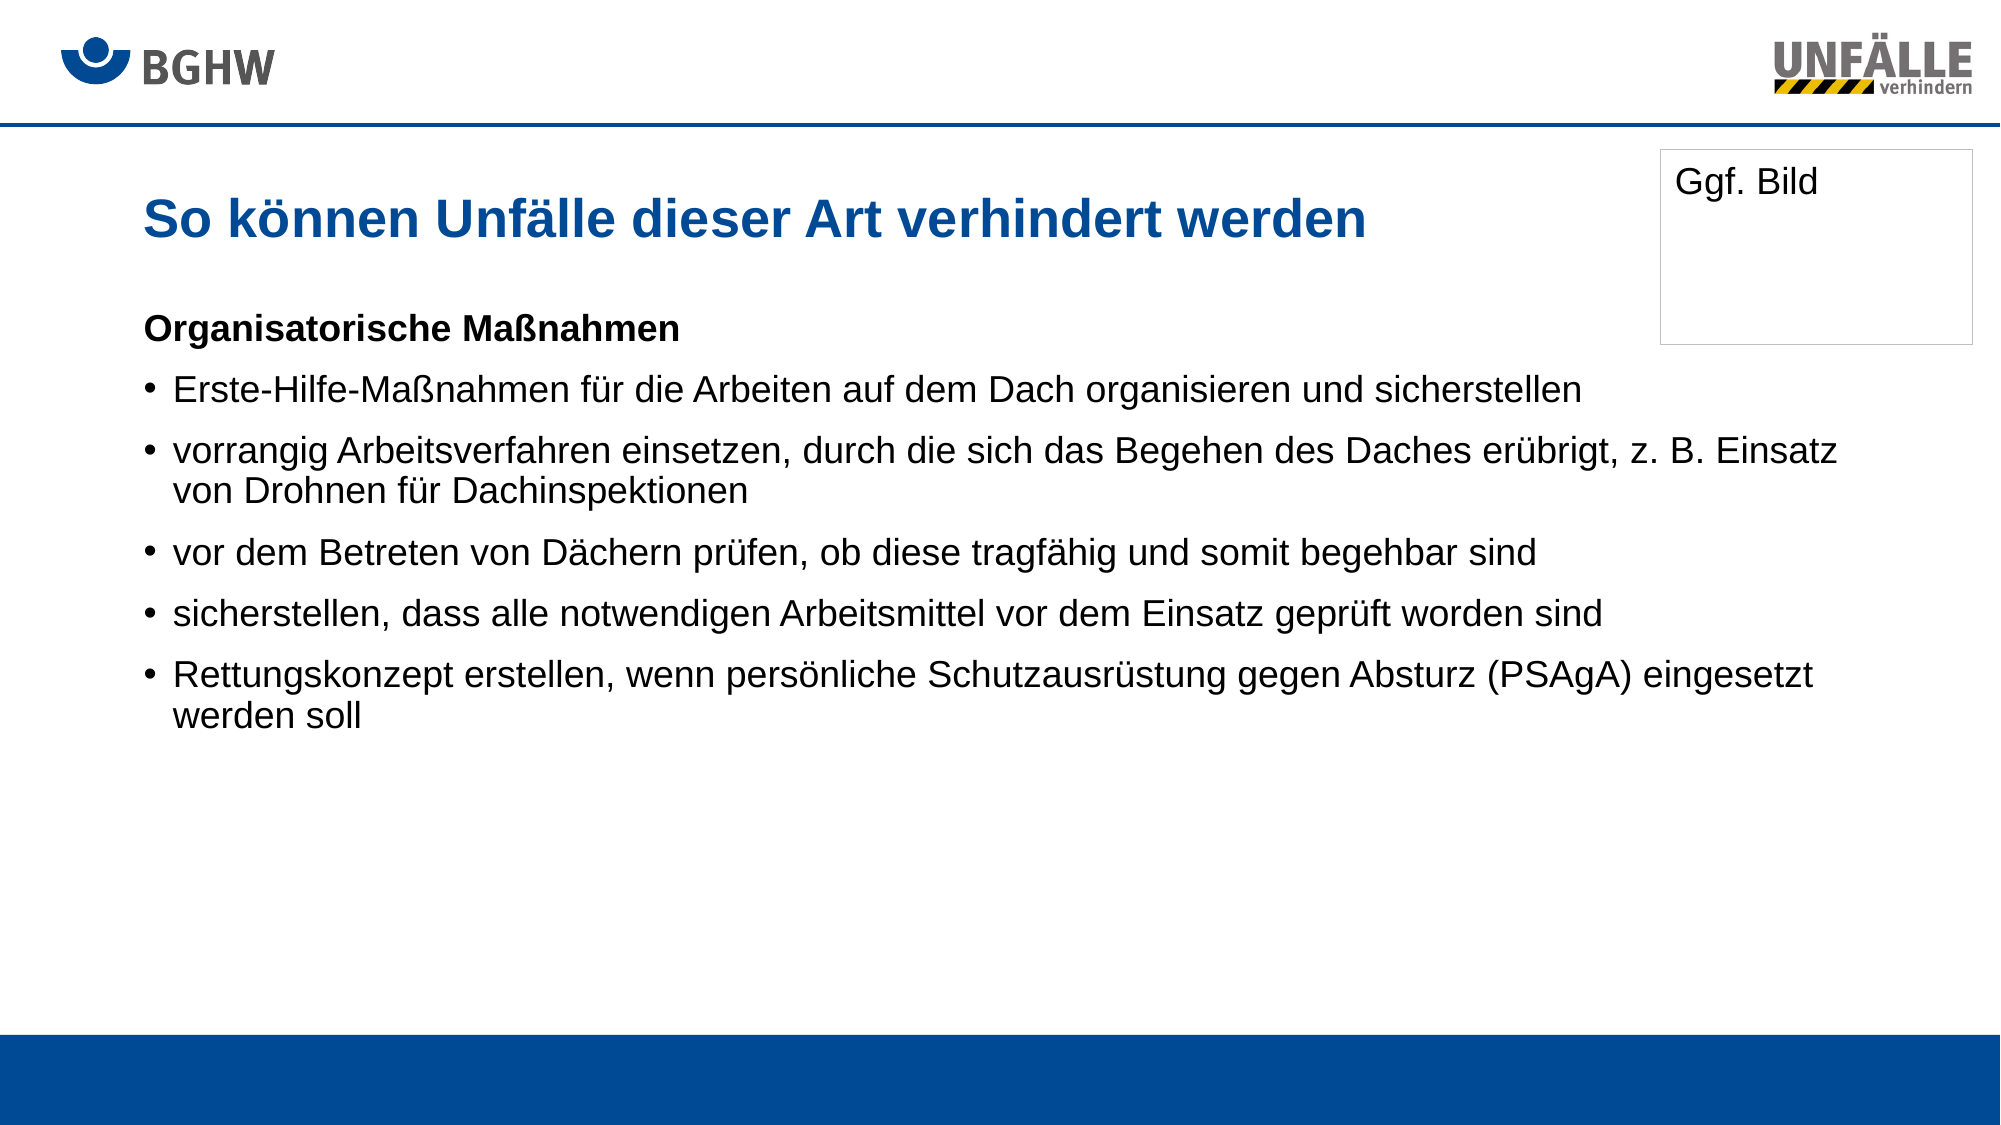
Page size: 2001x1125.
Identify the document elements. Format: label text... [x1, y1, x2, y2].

text_box Ggf. Bild [1660, 149, 1973, 345]
list Organisatorische Maßnahmen Erste-Hilfe-Maßnahmen für die Arbeiten auf dem Dach organisieren und sicherstellen vorrangig Arbeitsverfahren einsetzen, durch die sich das Begehen des Daches erübrigt, z. B. Einsatz von Drohnen für Dachinspektionen vor dem Betreten von Dächern prüfen, ob diese tragfähig und somit begehbar sind sicherstellen, dass alle notwendigen Arbeitsmittel vor dem Einsatz geprüft worden sind Rettungskonzept erstellen, wenn persönliche Schutzausrüstung gegen Absturz (PSAgA) eingesetzt werden soll [143, 308, 1857, 977]
title So können Unfälle dieser Art verhindert werden [143, 190, 1660, 276]
picture [1766, 11, 1984, 107]
picture [61, 37, 275, 85]
